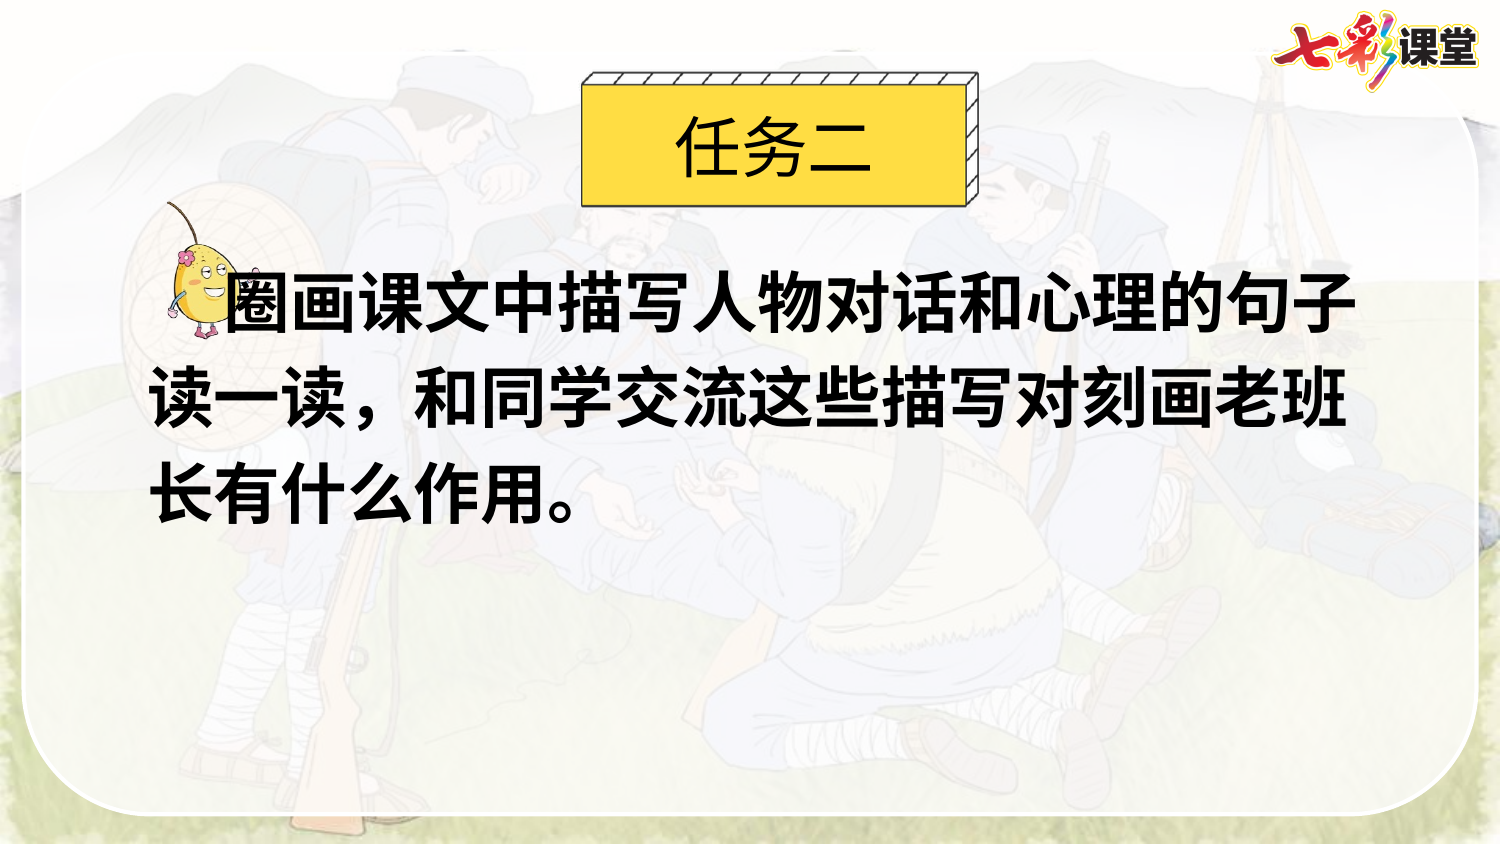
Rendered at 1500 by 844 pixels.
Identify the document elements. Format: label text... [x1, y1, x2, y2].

text_box 圈画课文中描写人物对话和心理的句子读一读，和同学交流这些描写对刻画老班长有什么作用。 [135, 238, 1388, 538]
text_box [552, 55, 1007, 220]
picture [0, 0, 1500, 844]
